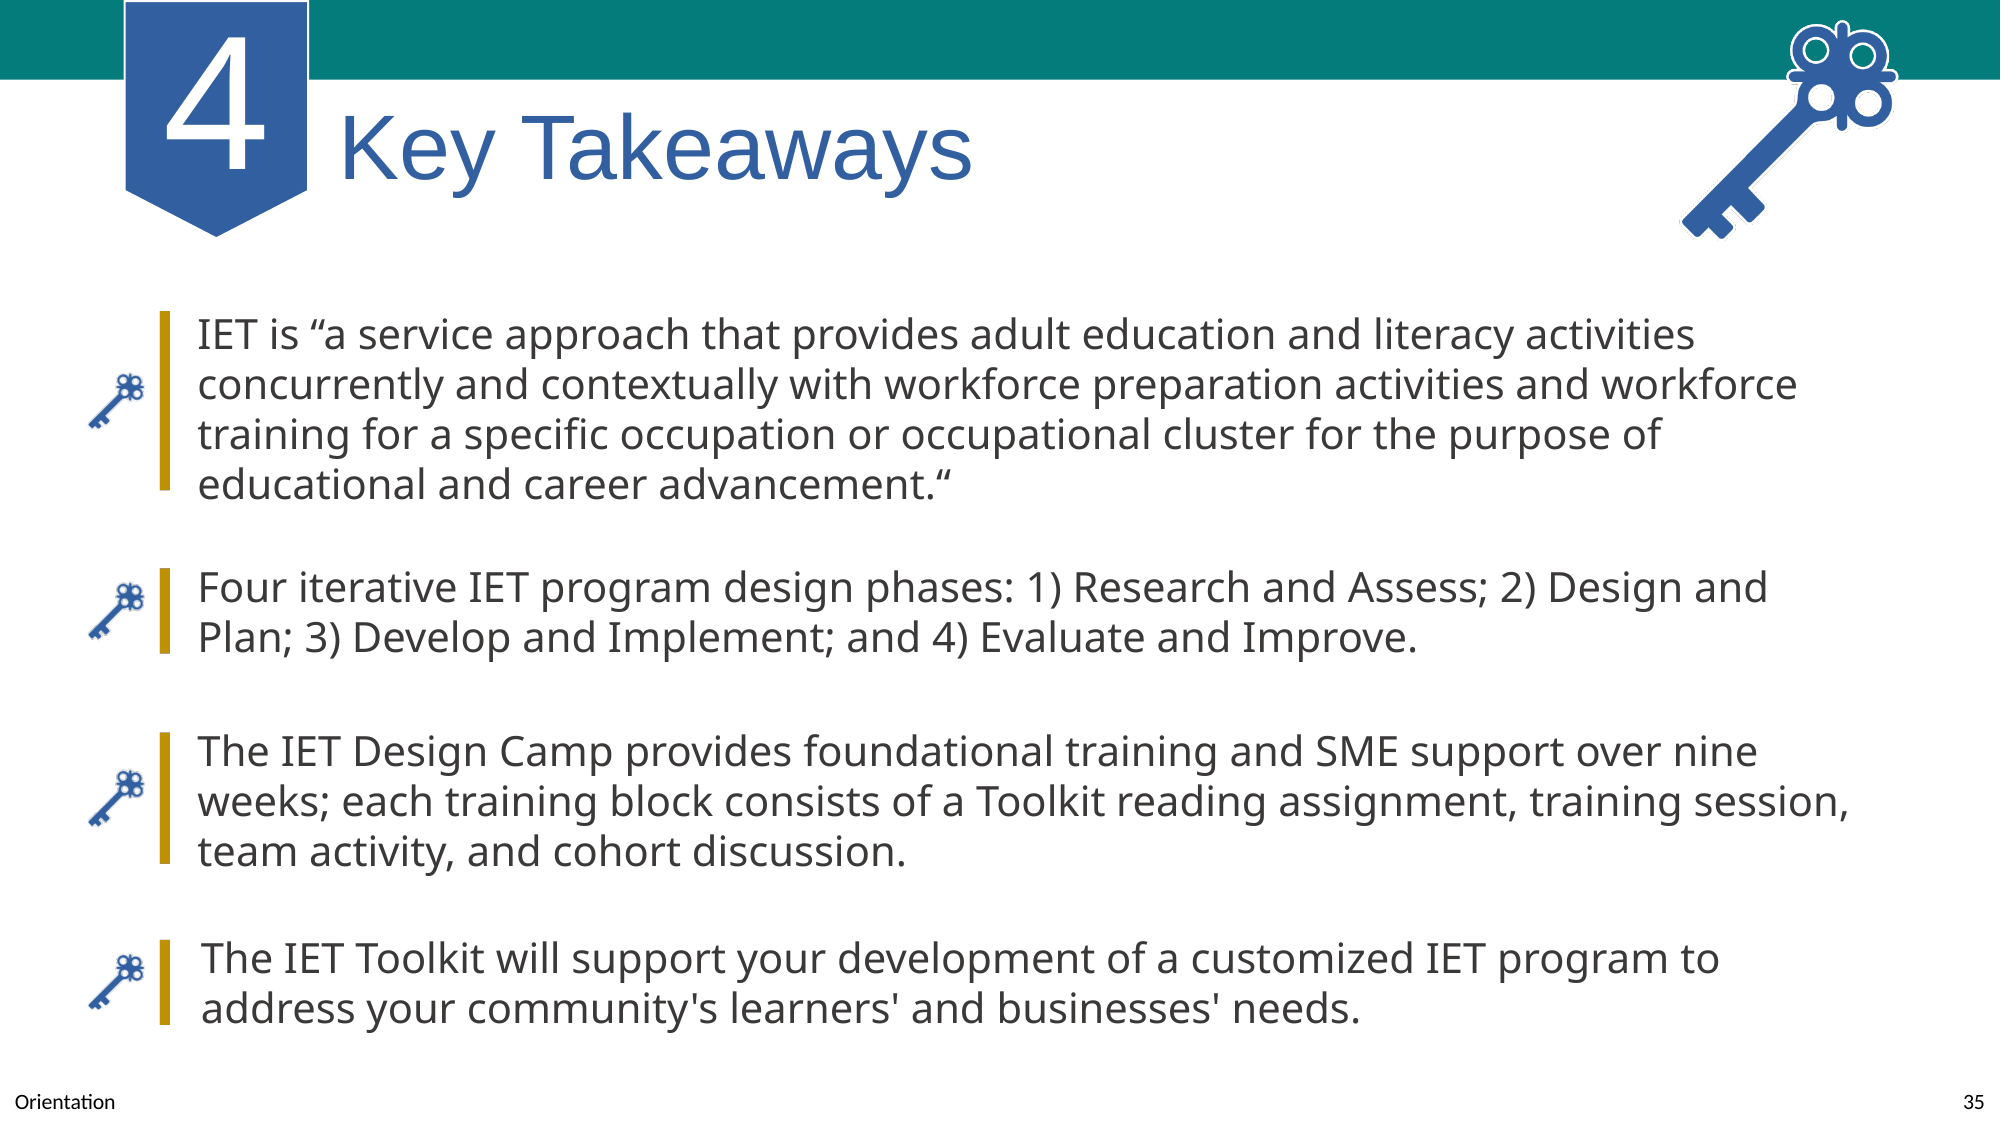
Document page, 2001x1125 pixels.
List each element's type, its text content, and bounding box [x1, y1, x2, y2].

footer Orientation [0, 1074, 675, 1122]
text_box The IET Design Camp provides foundational training and SME support over nine weeks; each training block consists of a Toolkit reading assignment, training session, team activity, and cohort discussion. [170, 716, 1867, 891]
picture [1662, 3, 1917, 259]
text_box 4 [123, 0, 310, 240]
title Key Takeaways [323, 37, 1358, 208]
text_box IET is “a service approach that provides adult education and literacy activities concurrently and contextually with workforce preparation activities and workforce training for a specific occupation or occupational cluster for the purpose of educational and career advancement.“ [182, 300, 1856, 516]
text_box The IET Toolkit will support your development of a customized IET program to address your community's learners' and businesses' needs. [130, 923, 1870, 1055]
slide_number 35 [1550, 1074, 2000, 1122]
picture [83, 311, 170, 1025]
text_box Four iterative IET program design phases: 1) Research and Assess; 2) Design and Plan; 3) Develop and Implement; and 4) Evaluate and Improve. [170, 553, 1867, 685]
